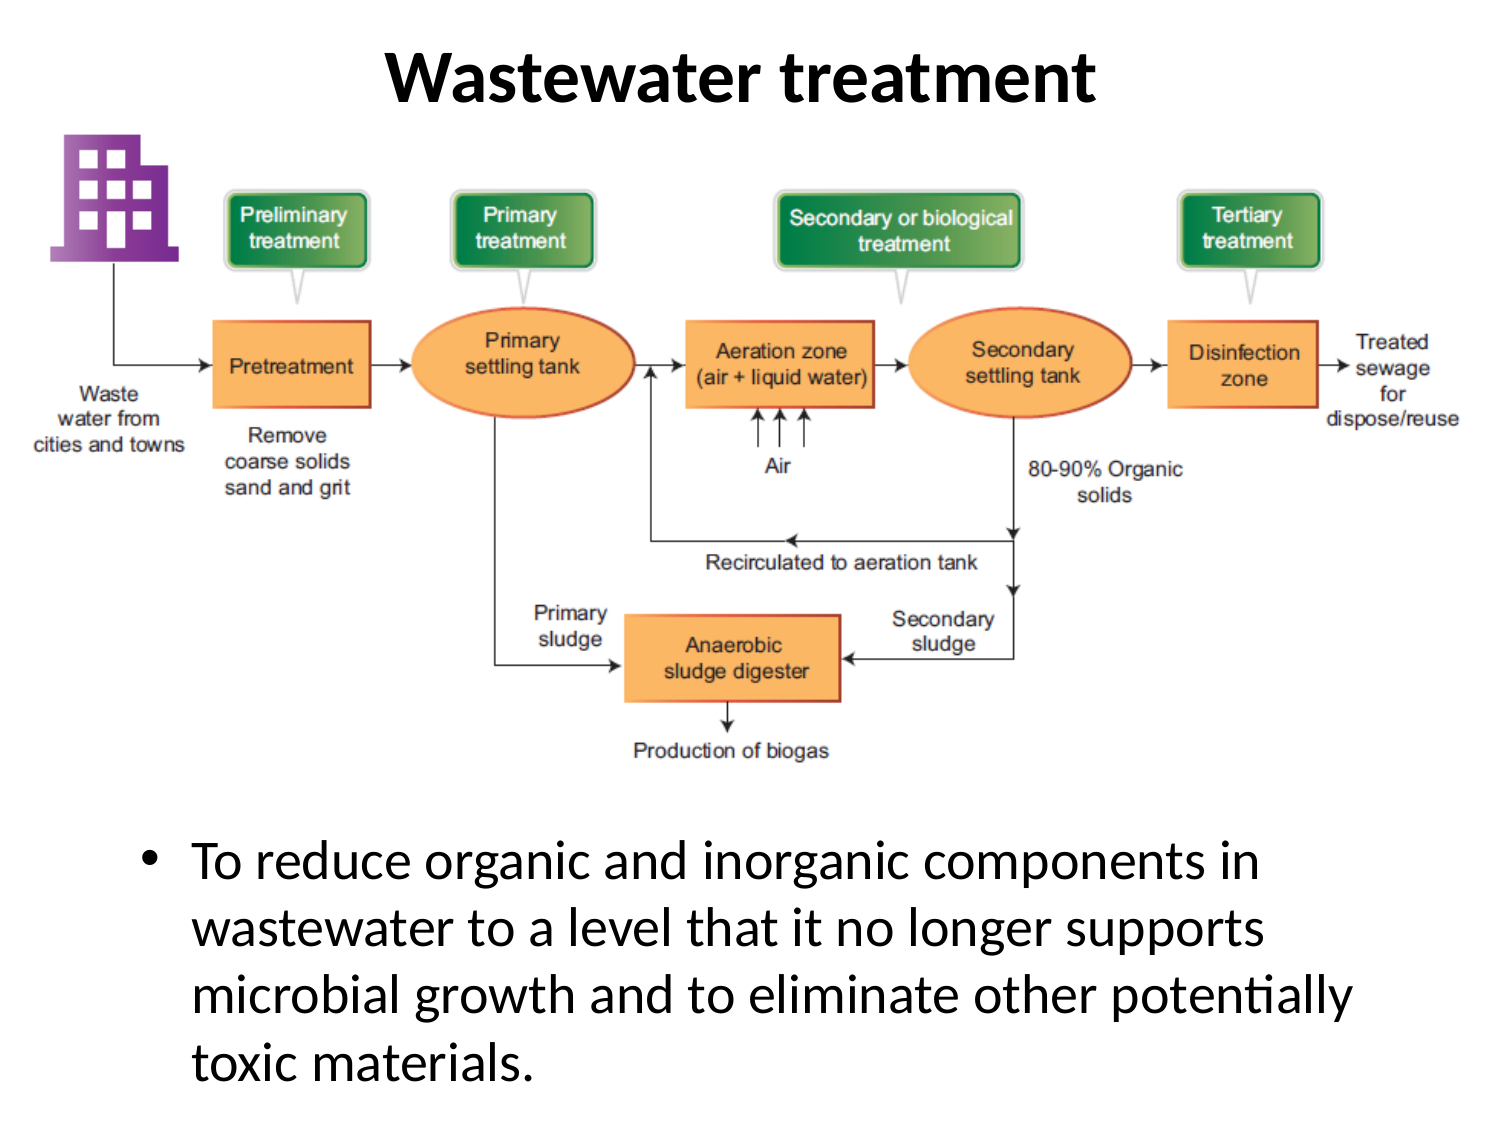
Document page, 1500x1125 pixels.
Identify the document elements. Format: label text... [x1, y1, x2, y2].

title Wastewater treatment [75, 0, 1425, 110]
list To reduce organic and inorganic components in wastewater to a level that it no longer supports microbial growth and to eliminate other potentially toxic materials. [125, 783, 1438, 1100]
picture [24, 112, 1476, 776]
